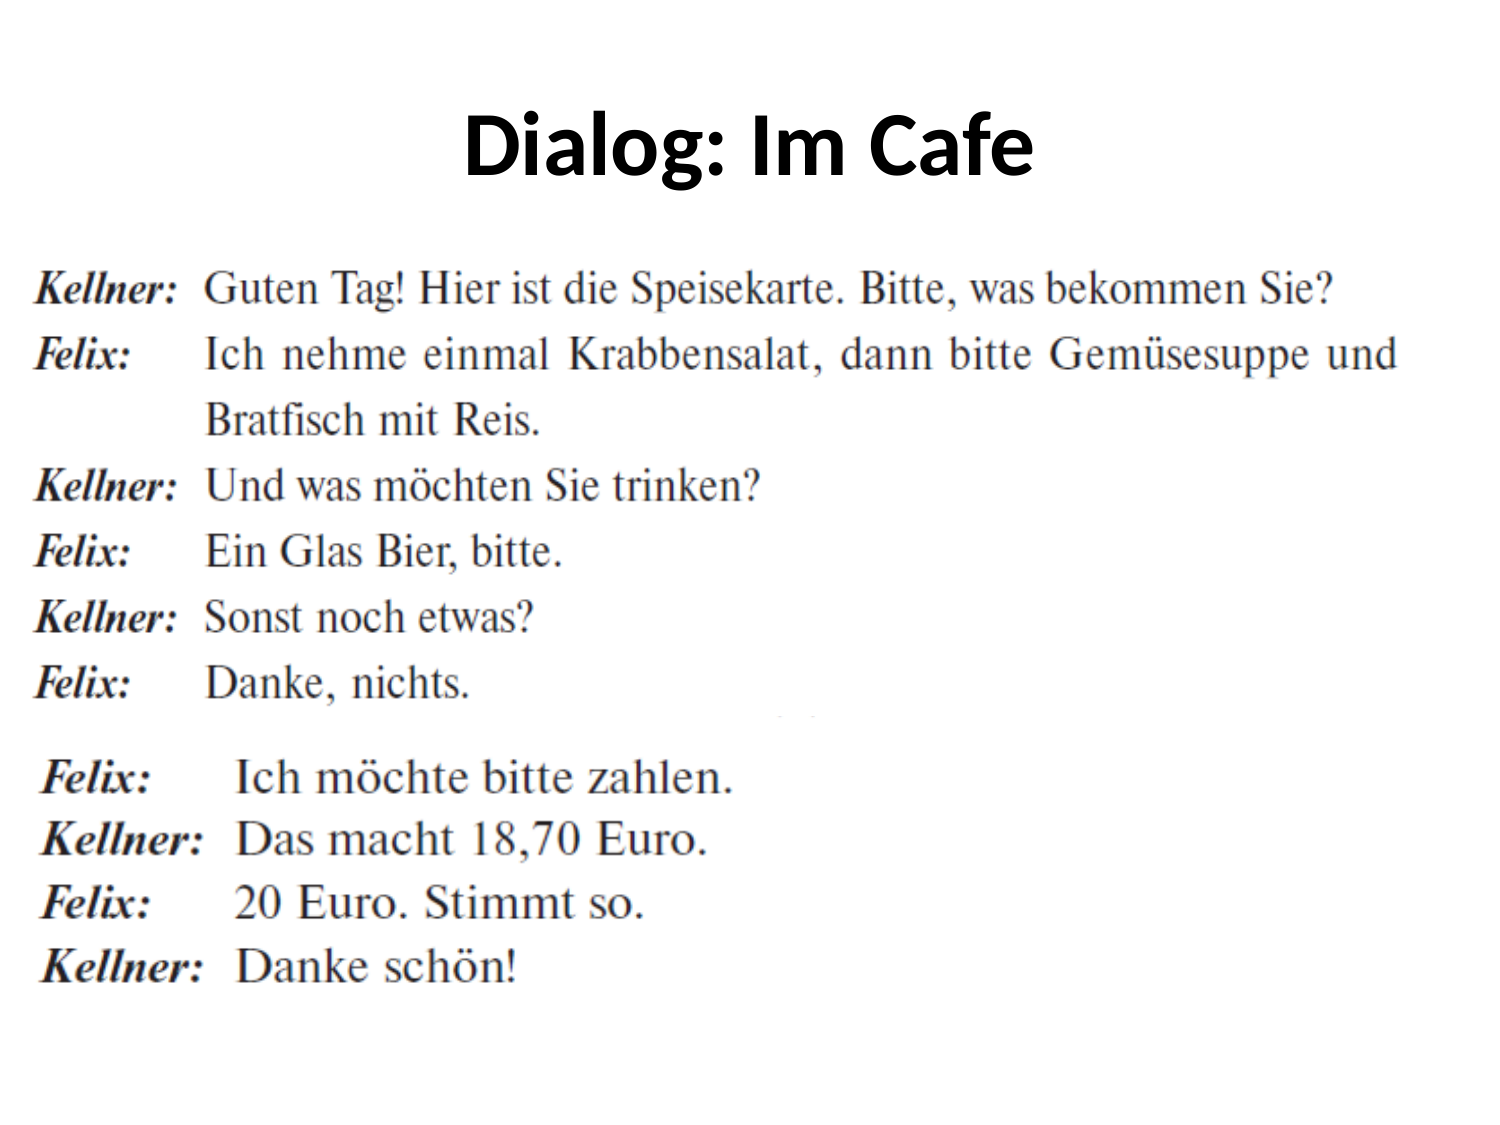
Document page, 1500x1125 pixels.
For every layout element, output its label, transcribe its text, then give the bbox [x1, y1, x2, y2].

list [0, 207, 1448, 729]
title Dialog: Im Cafe [75, 45, 1425, 206]
picture [0, 715, 816, 1017]
